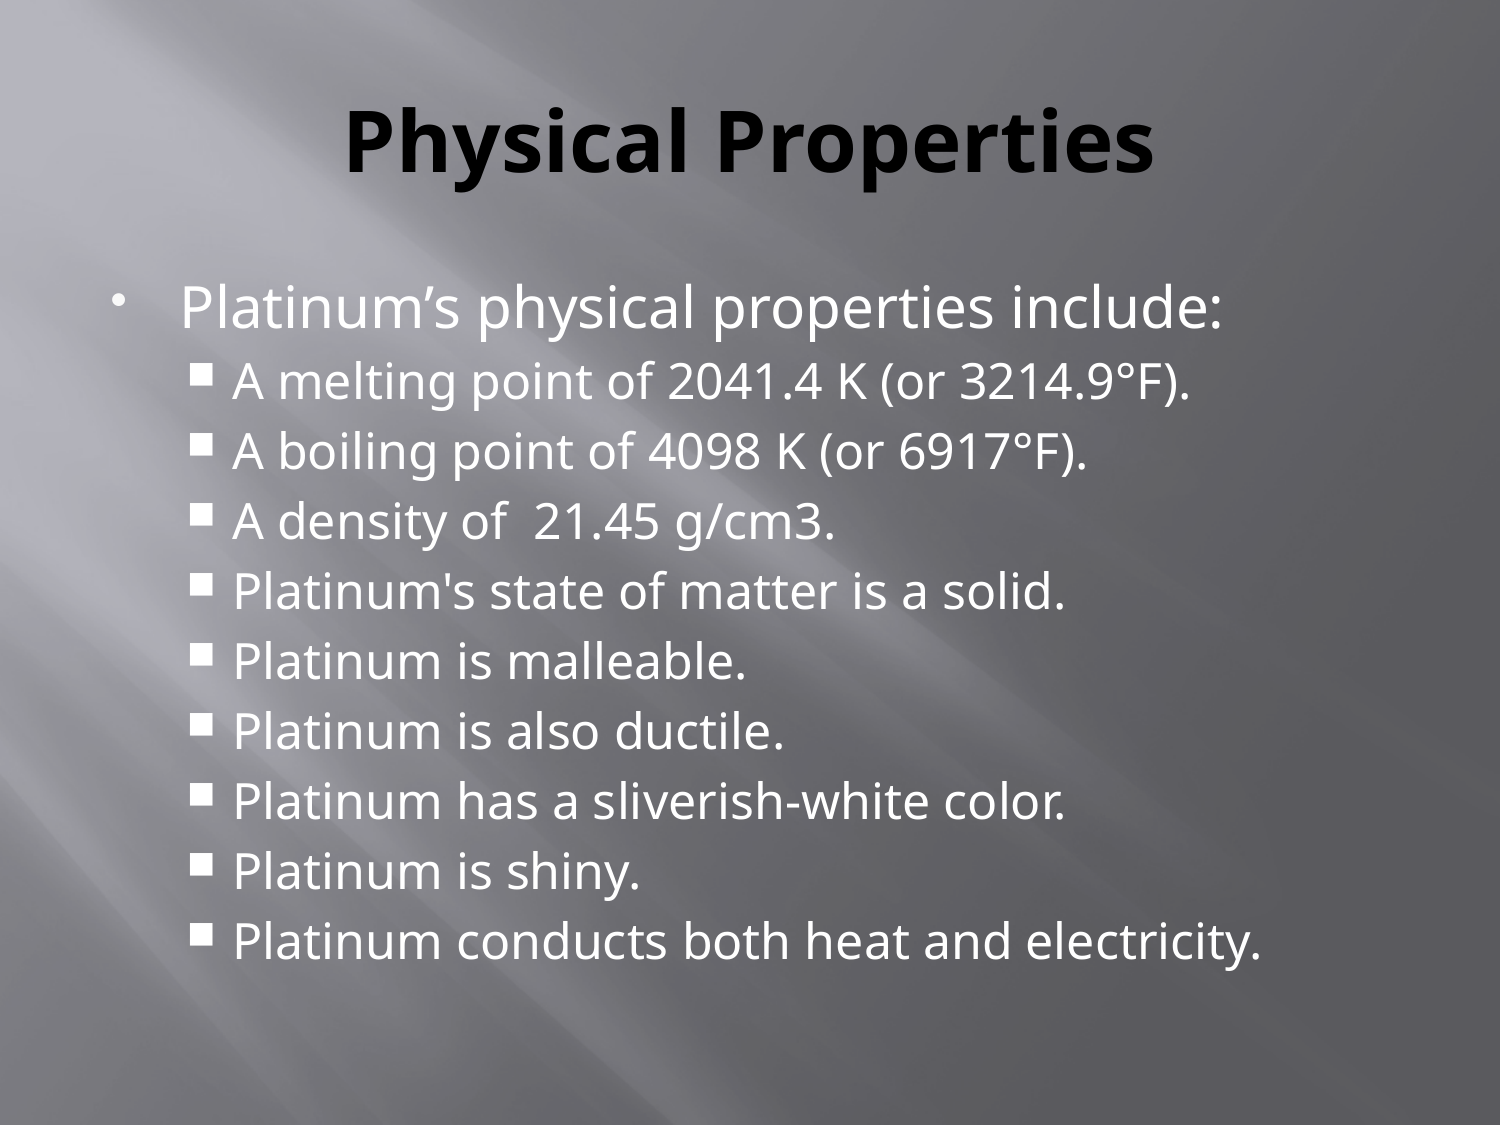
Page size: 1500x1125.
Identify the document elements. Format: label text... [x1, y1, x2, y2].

list Platinum’s physical properties include: A melting point of 2041.4 K (or 3214.9°F). A boiling point of 4098 K (or 6917°F). A density of 21.45 g/cm3. Platinum's state of matter is a solid. Platinum is malleable. Platinum is also ductile. Platinum has a sliverish-white color. Platinum is shiny. Platinum conducts both heat and electricity. [75, 262, 1425, 1035]
title Physical Properties [75, 45, 1425, 233]
